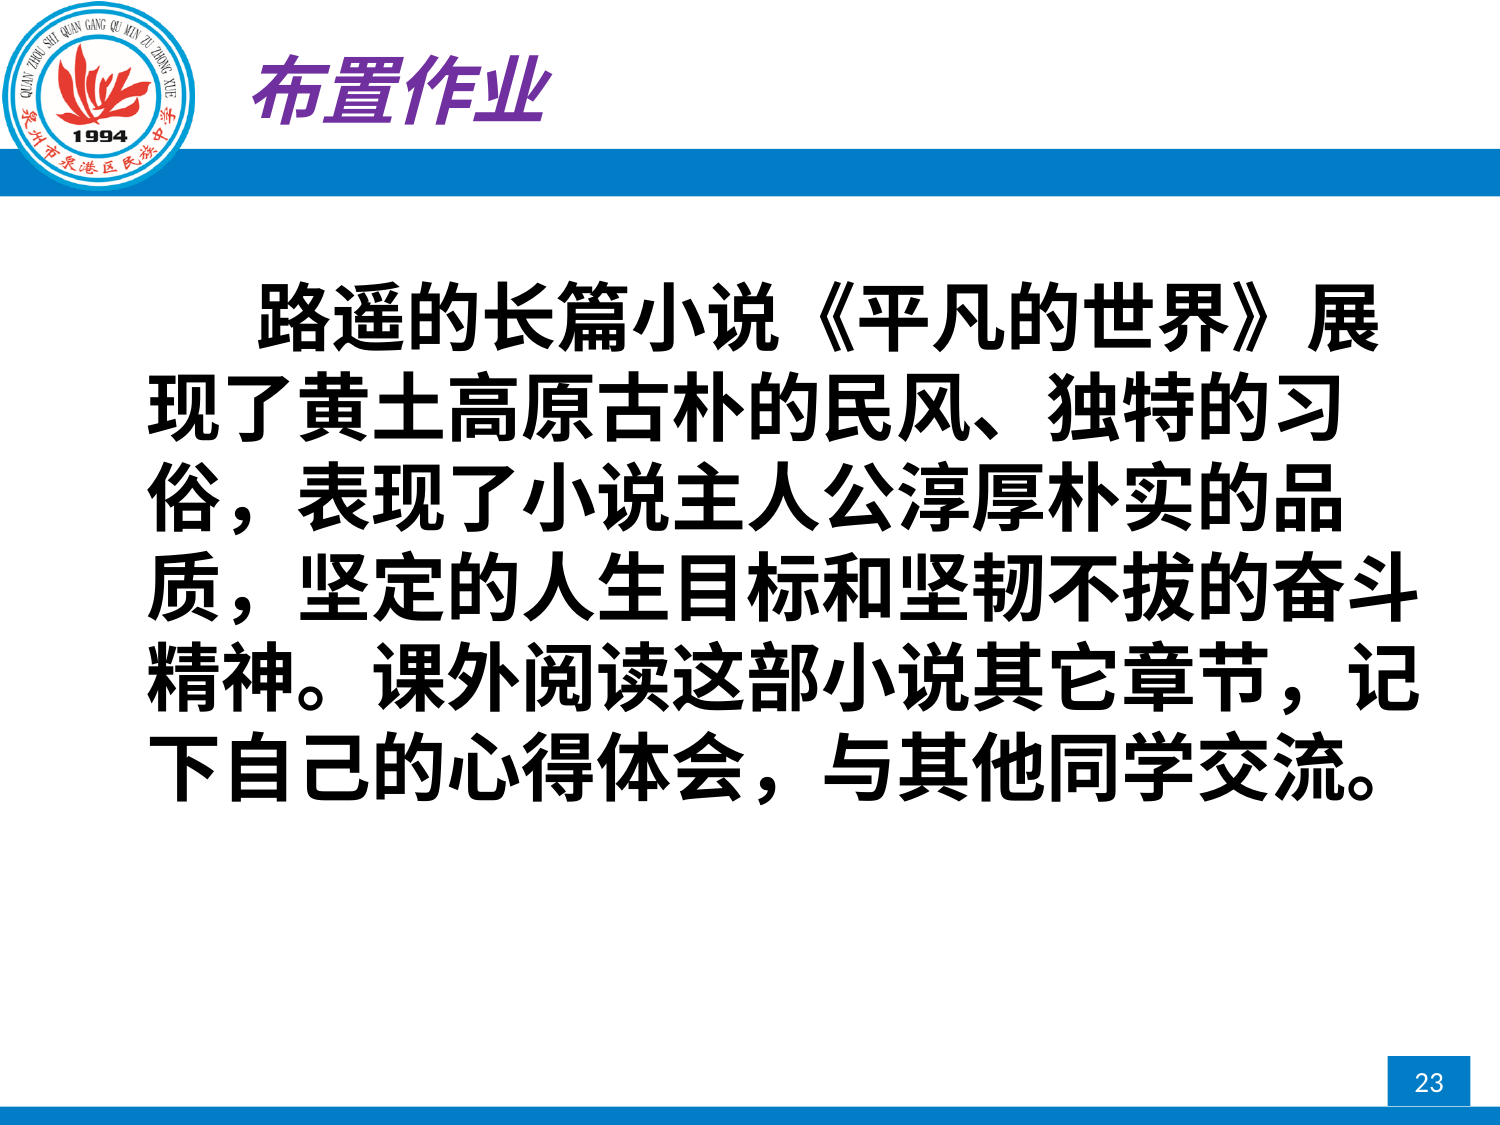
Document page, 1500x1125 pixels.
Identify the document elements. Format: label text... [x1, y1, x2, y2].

picture [120, 114, 195, 191]
picture [2, 107, 78, 191]
picture [9, 6, 189, 186]
picture [110, 1, 195, 79]
list 路遥的长篇小说《平凡的世界》展现了黄土高原古朴的民风、独特的习俗，表现了小说主人公淳厚朴实的品质，坚定的人生目标和坚韧不拔的奋斗精神。课外阅读这部小说其它章节，记下自己的心得体会，与其他同学交流。 [74, 262, 1471, 776]
title 布置作业 [229, 44, 822, 133]
picture [2, 1, 88, 86]
